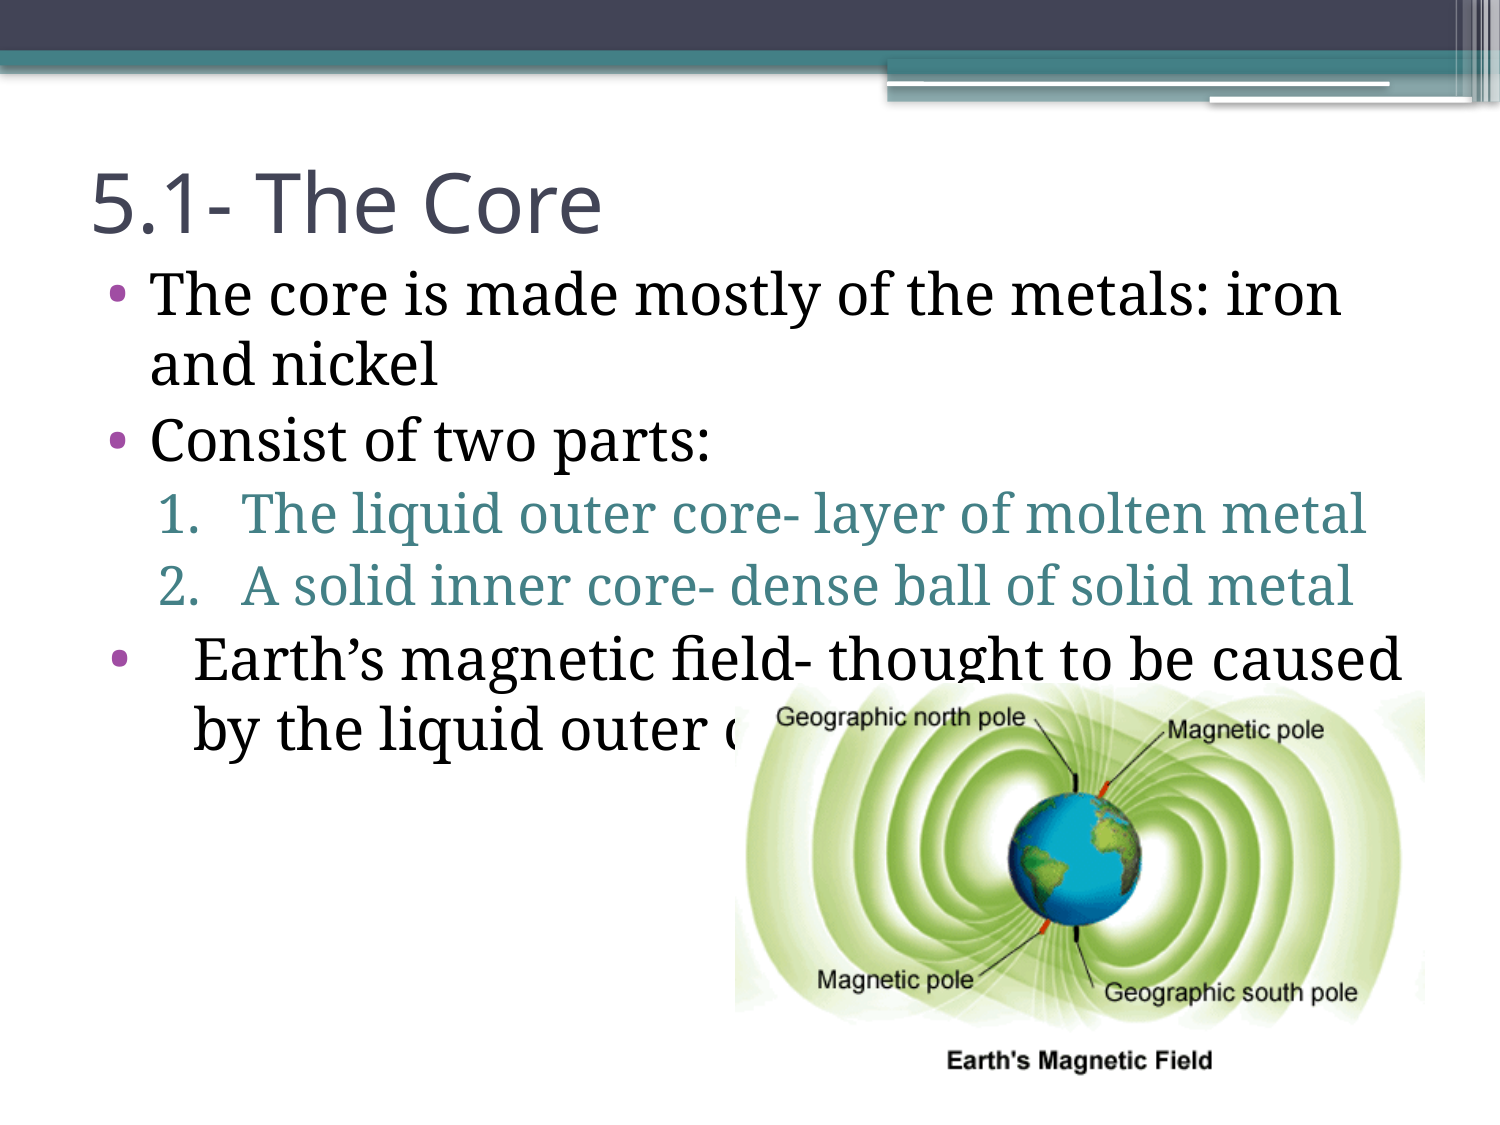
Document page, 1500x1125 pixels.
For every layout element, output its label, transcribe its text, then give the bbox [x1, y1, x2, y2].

list The core is made mostly of the metals: iron and nickel Consist of two parts: The liquid outer core- layer of molten metal A solid inner core- dense ball of solid metal Earth’s magnetic field- thought to be caused by the liquid outer core [75, 249, 1425, 1079]
title 5.1- The Core [75, 112, 1425, 249]
picture [734, 683, 1426, 1082]
